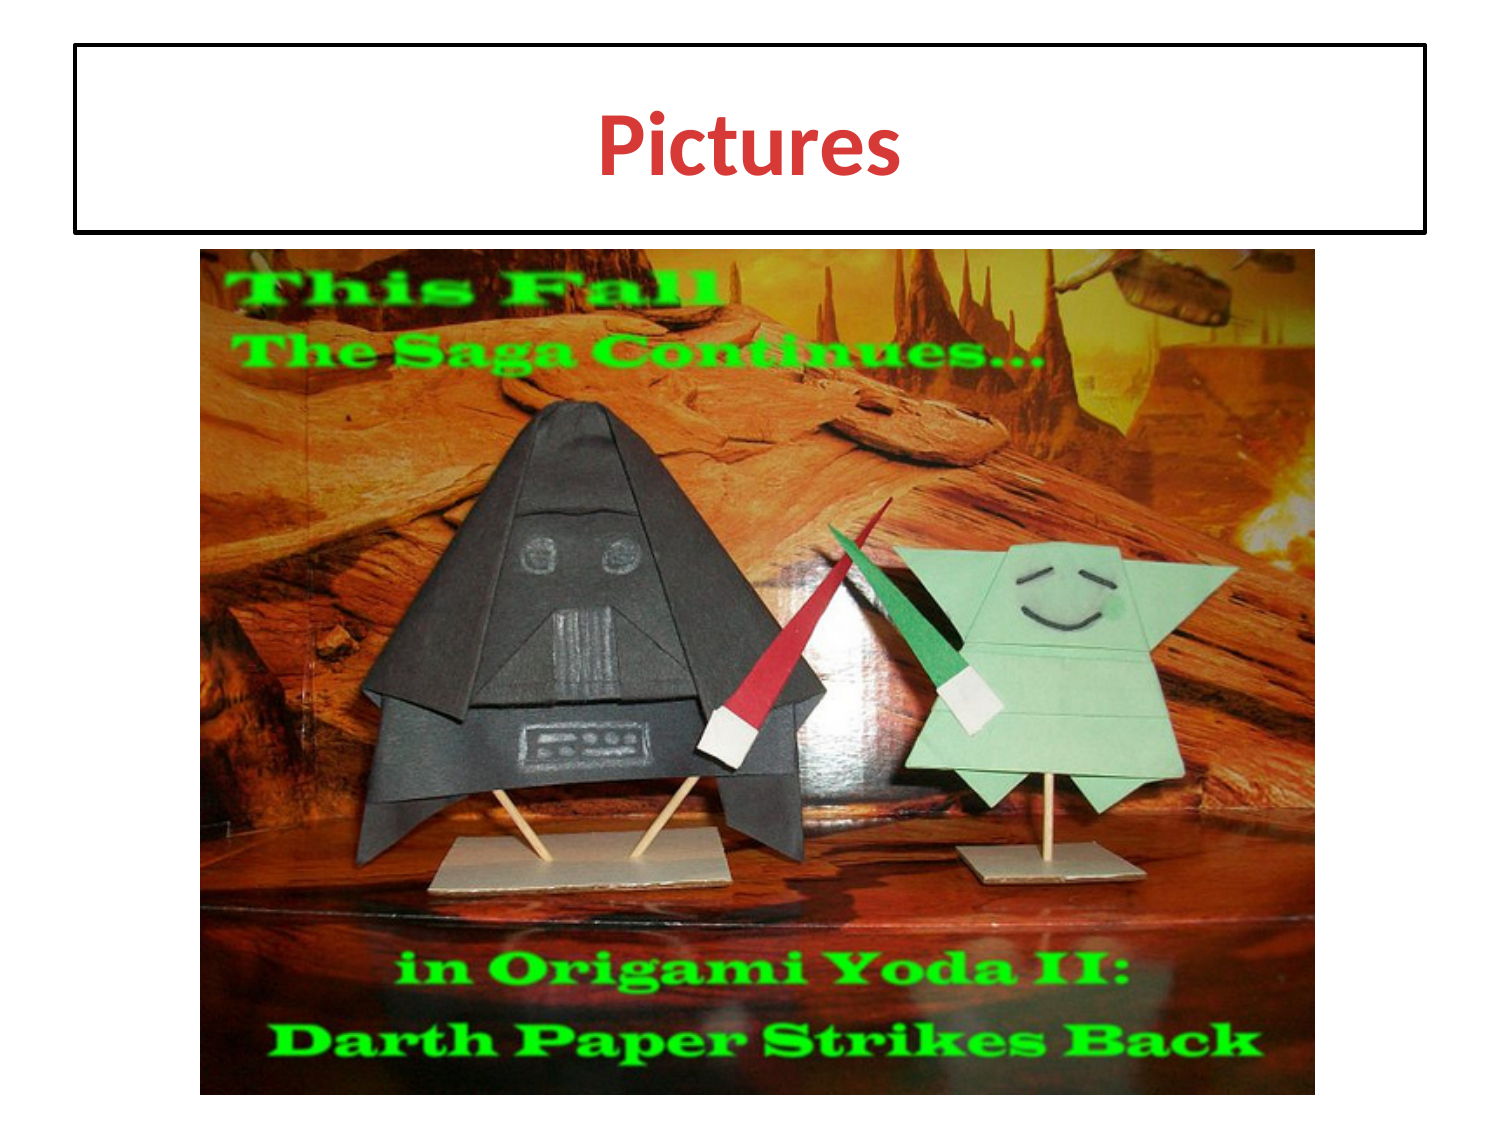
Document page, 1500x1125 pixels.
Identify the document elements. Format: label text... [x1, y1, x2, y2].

title Pictures [73, 43, 1427, 235]
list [199, 249, 1316, 1096]
